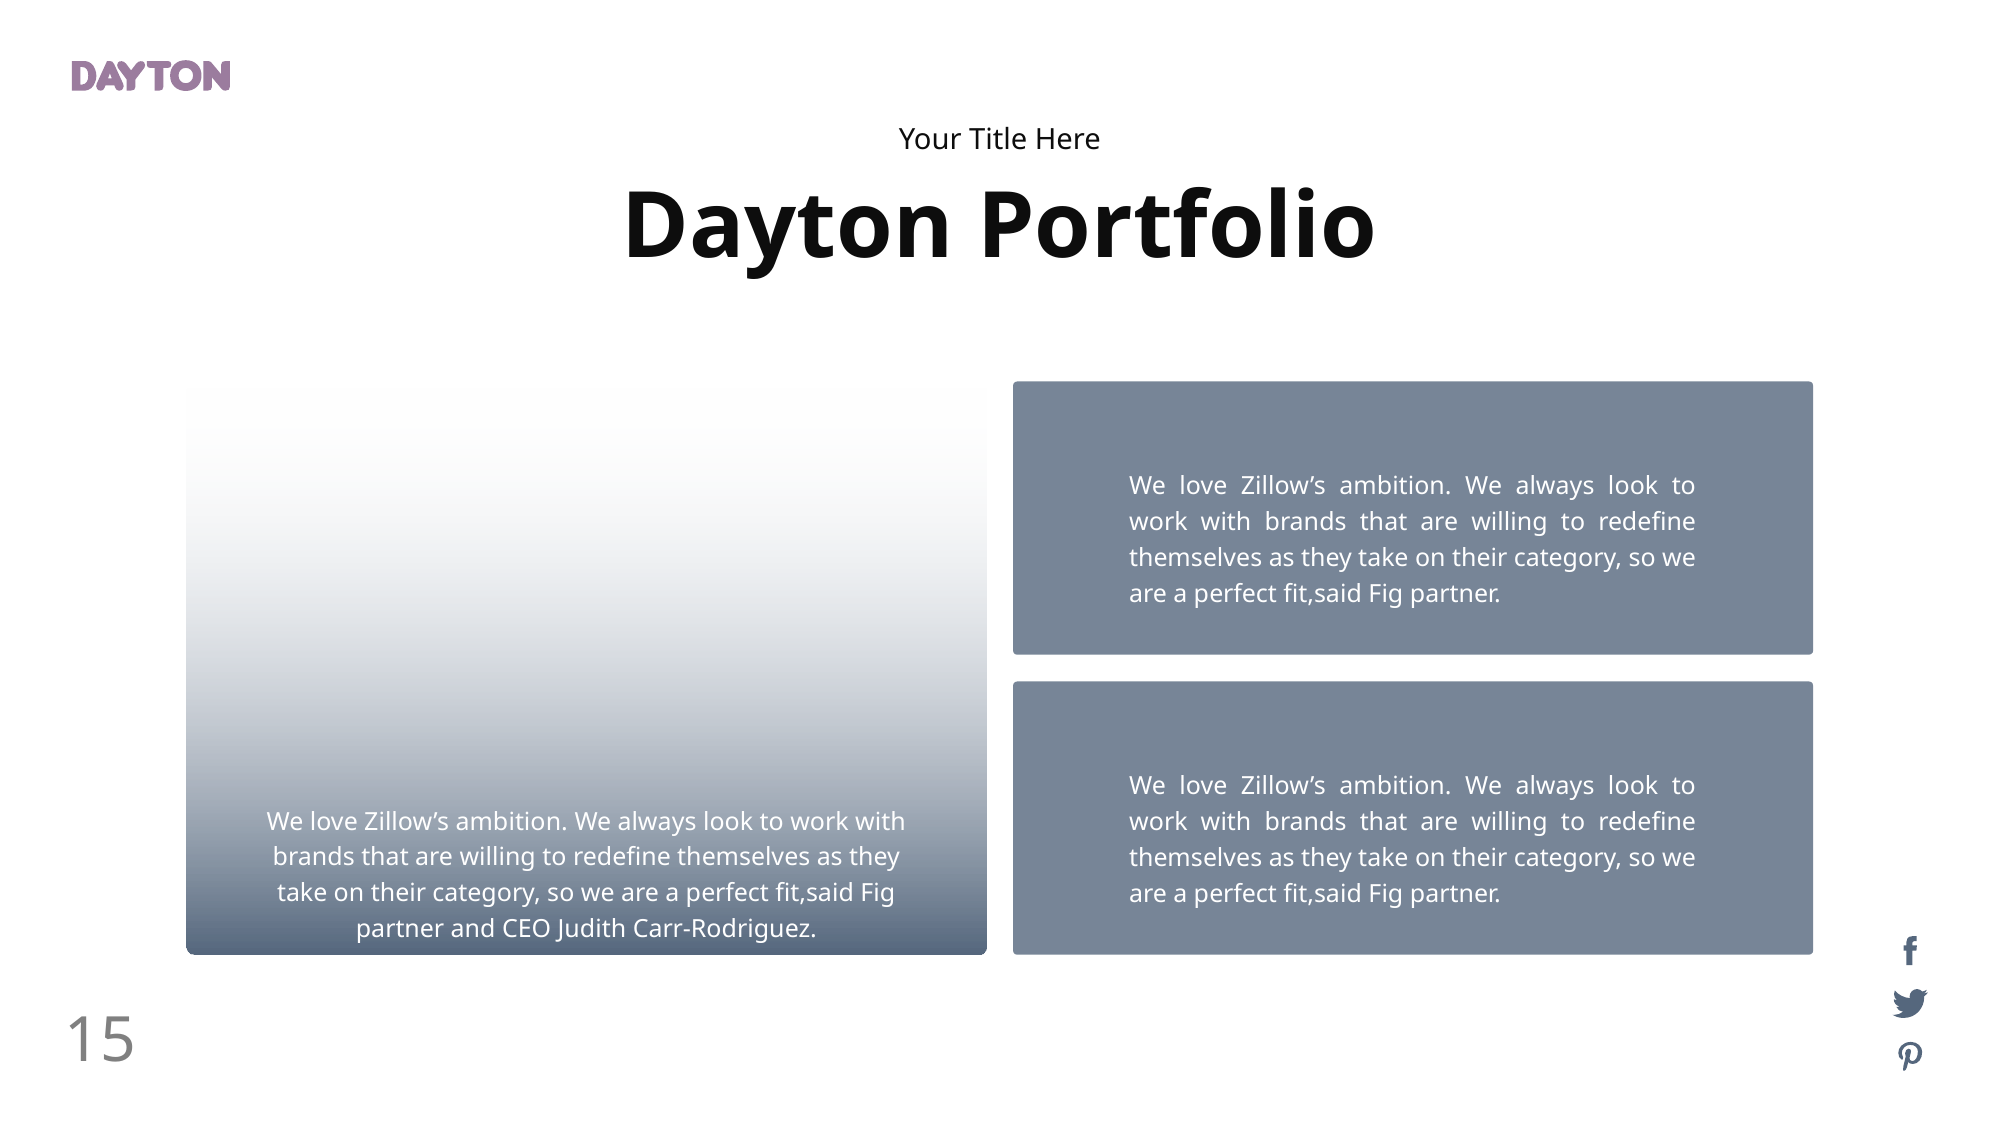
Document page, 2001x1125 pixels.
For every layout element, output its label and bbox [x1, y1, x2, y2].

picture [1013, 381, 1814, 655]
picture [1013, 681, 1814, 955]
text_box [645, 112, 1355, 286]
picture [186, 381, 987, 955]
